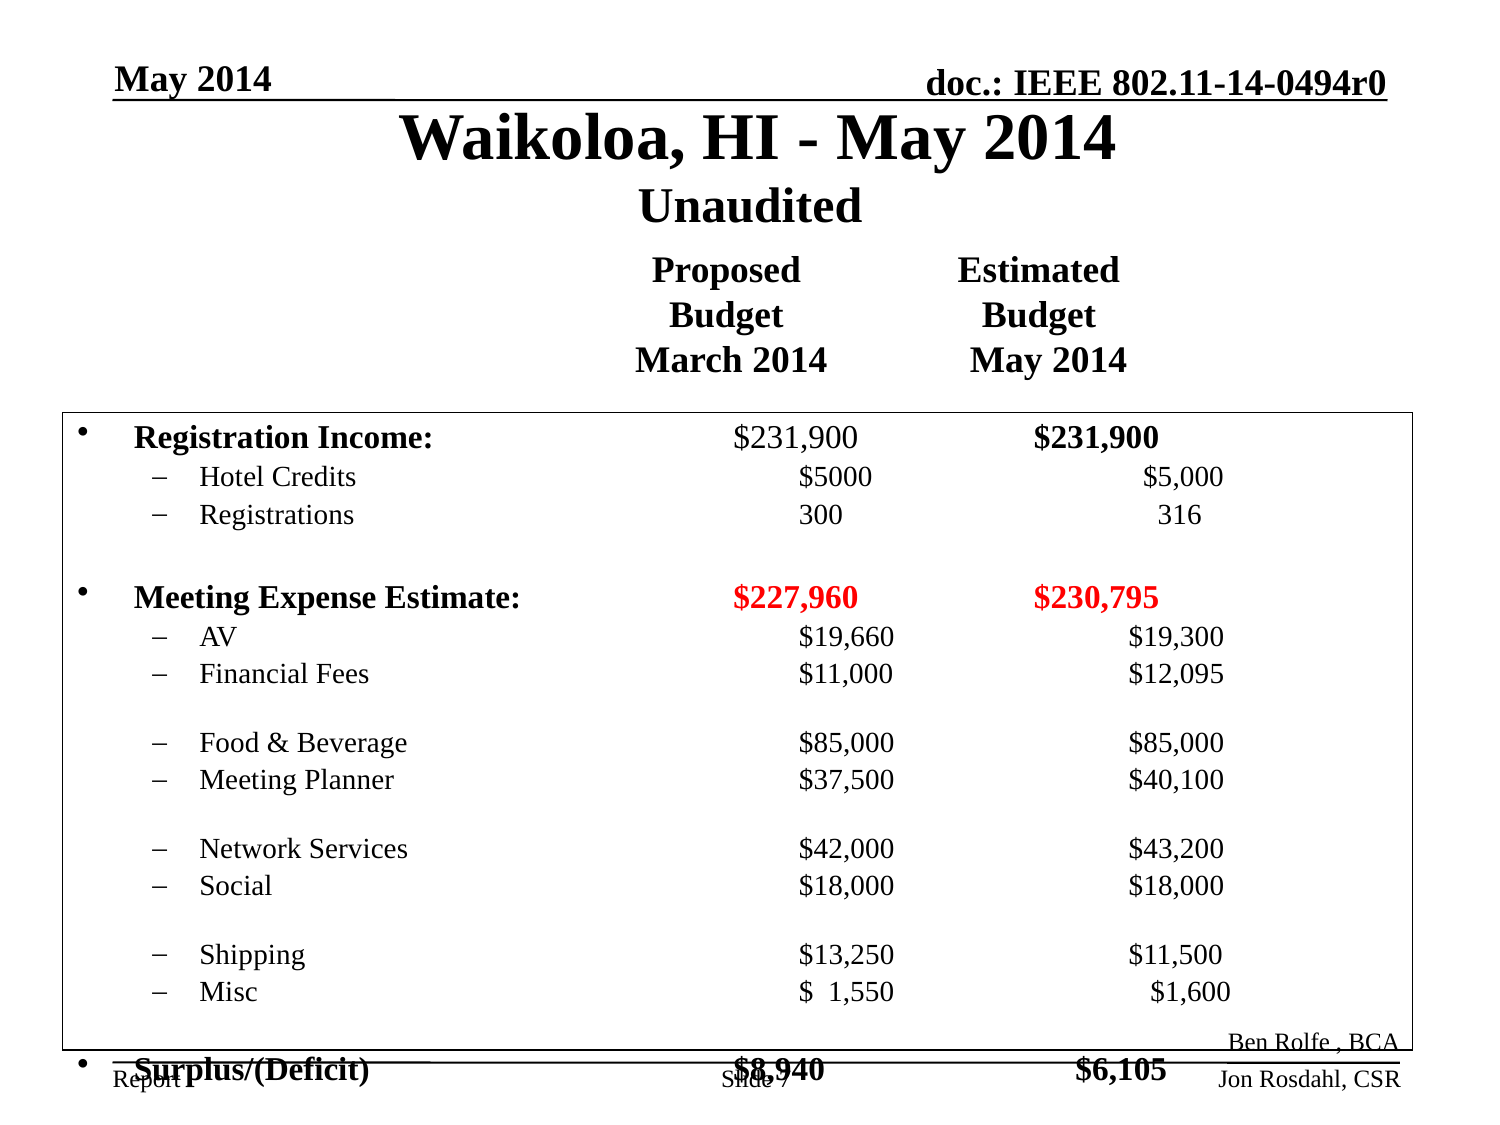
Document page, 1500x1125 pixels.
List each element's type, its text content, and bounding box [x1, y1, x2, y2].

text_box Estimated Budget May 2014 [875, 237, 1213, 388]
slide_number Slide 7 [712, 1061, 800, 1123]
title Waikoloa, HI - May 2014 Unaudited [112, 99, 1388, 226]
text_box Registration Income: $231,900 $231,900 Hotel Credits $5000 $5,000 Registrations 300 316 Meeting Expense Estimate: $227,960 $230,795 AV $19,660 $19,300 Financial Fees $11,000 $12,095 Food & Beverage $85,000 $85,000 Meeting Planner $37,500 $40,100 Network Services $42,000 $43,200 Social $18,000 $18,000 Shipping $13,250 $11,500 Misc $ 1,550 $1,600 Surplus/(Deficit) $8,940 $6,105 [62, 412, 1413, 1050]
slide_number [114, 54, 423, 100]
text_box Ben Rolfe , BCA [1212, 1025, 1400, 1056]
footer Jon Rosdahl, CSR [878, 1061, 1402, 1093]
text_box Proposed Budget March 2014 [574, 237, 875, 388]
